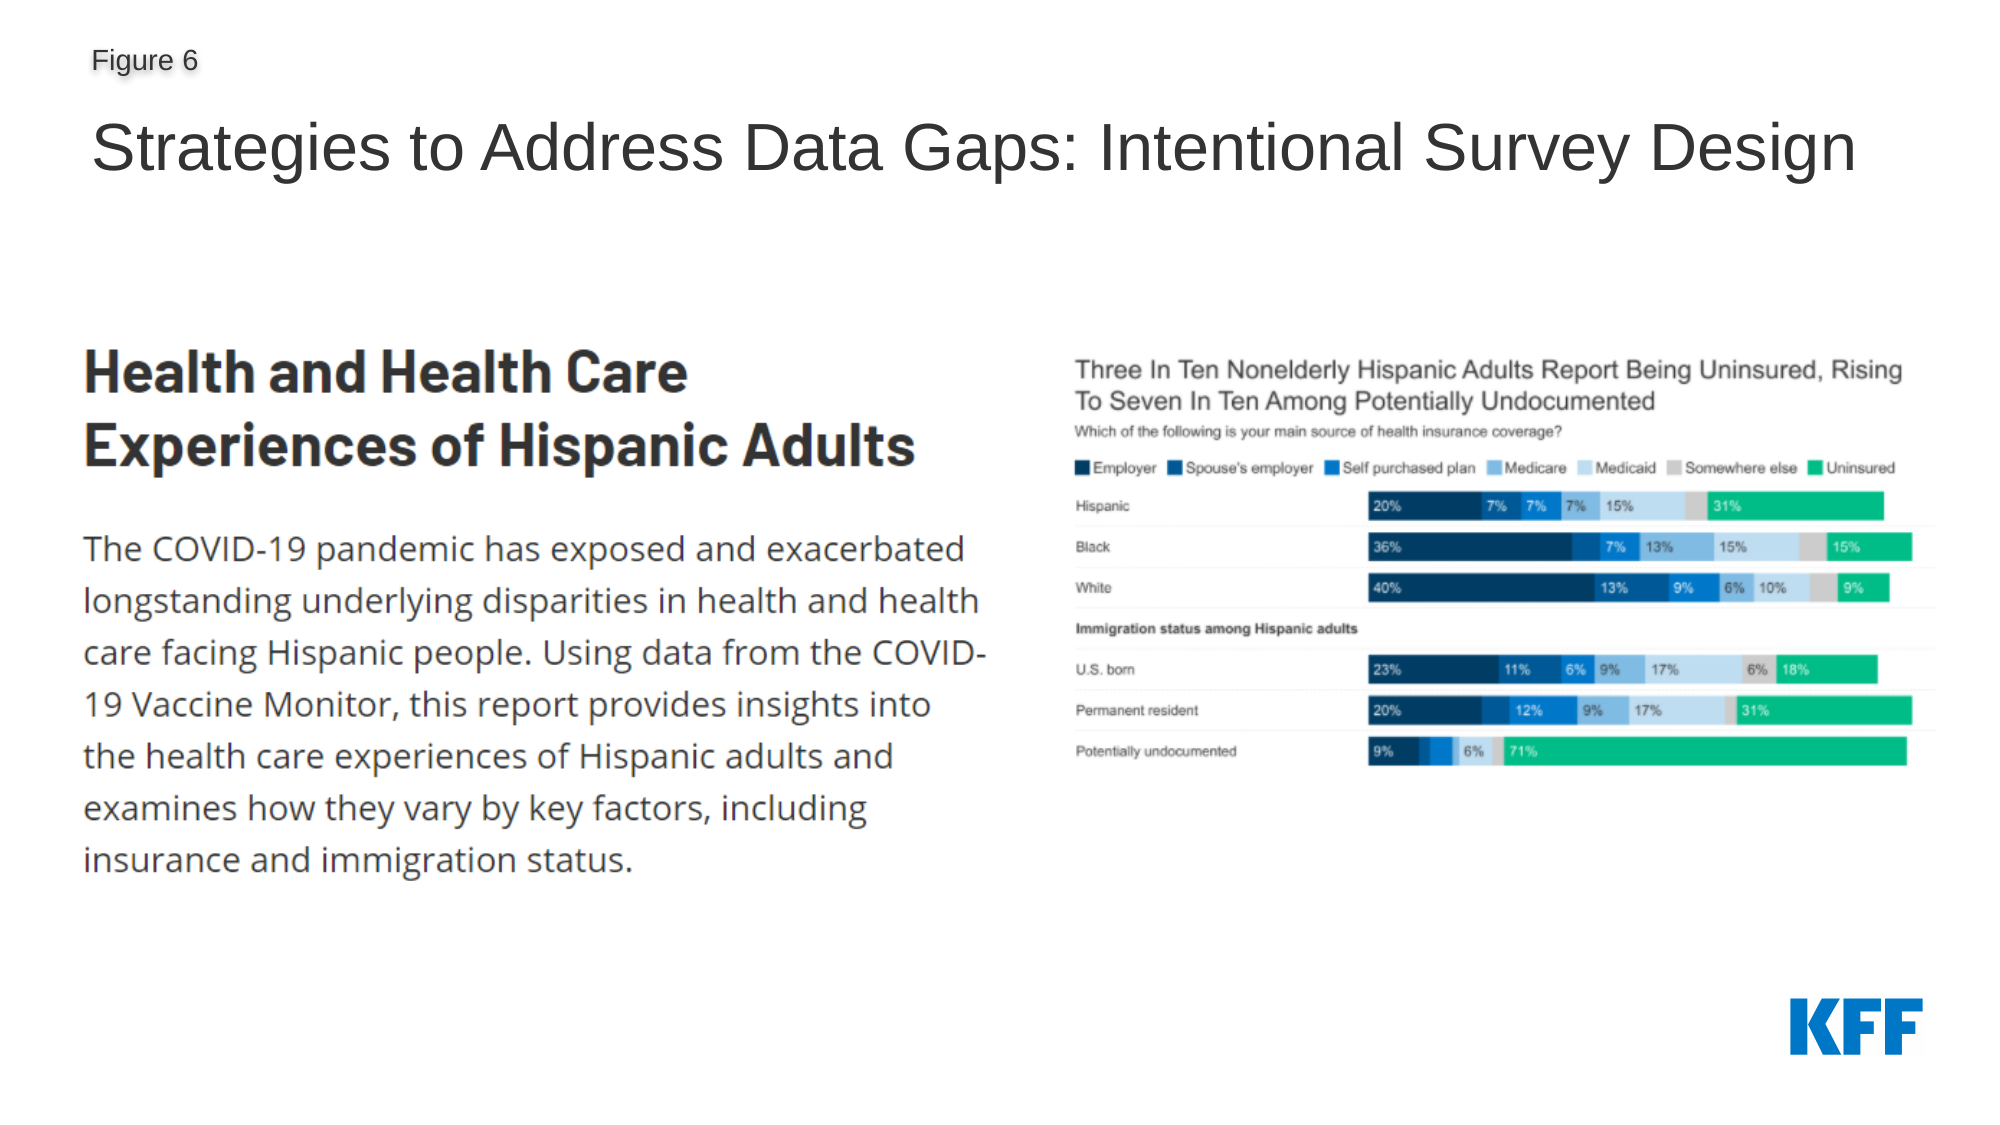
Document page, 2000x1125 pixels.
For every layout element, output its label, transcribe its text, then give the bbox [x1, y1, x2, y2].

title Strategies to Address Data Gaps: Intentional Survey Design [76, 96, 1925, 238]
picture [63, 295, 1936, 905]
picture [1788, 996, 1925, 1057]
